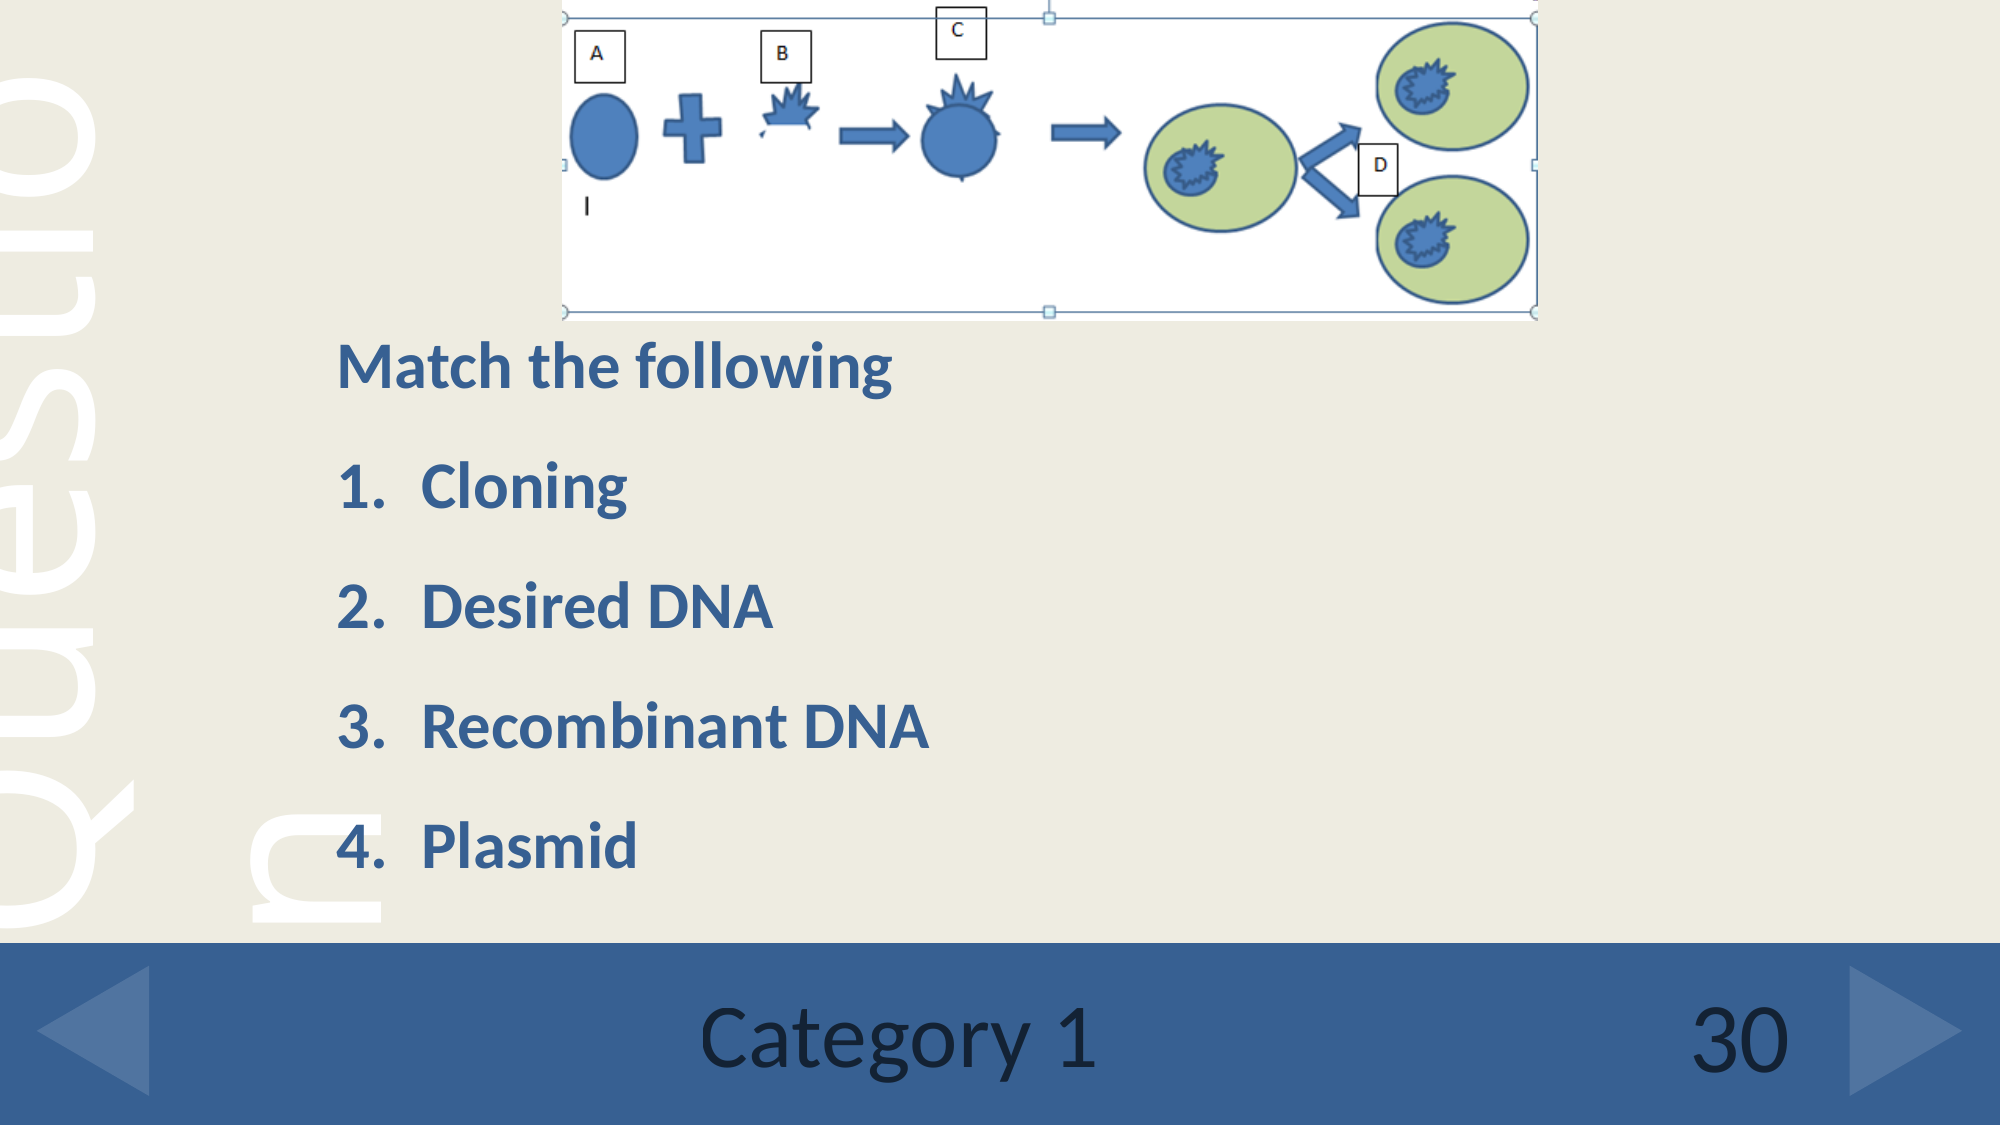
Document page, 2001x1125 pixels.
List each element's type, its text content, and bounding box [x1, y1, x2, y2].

list 30 [1800, 967, 1806, 1097]
picture [562, 0, 1538, 322]
title Category 1 [0, 937, 1800, 1125]
list Match the following Cloning Desired DNA Recombinant DNA Plasmid [321, 320, 1392, 924]
